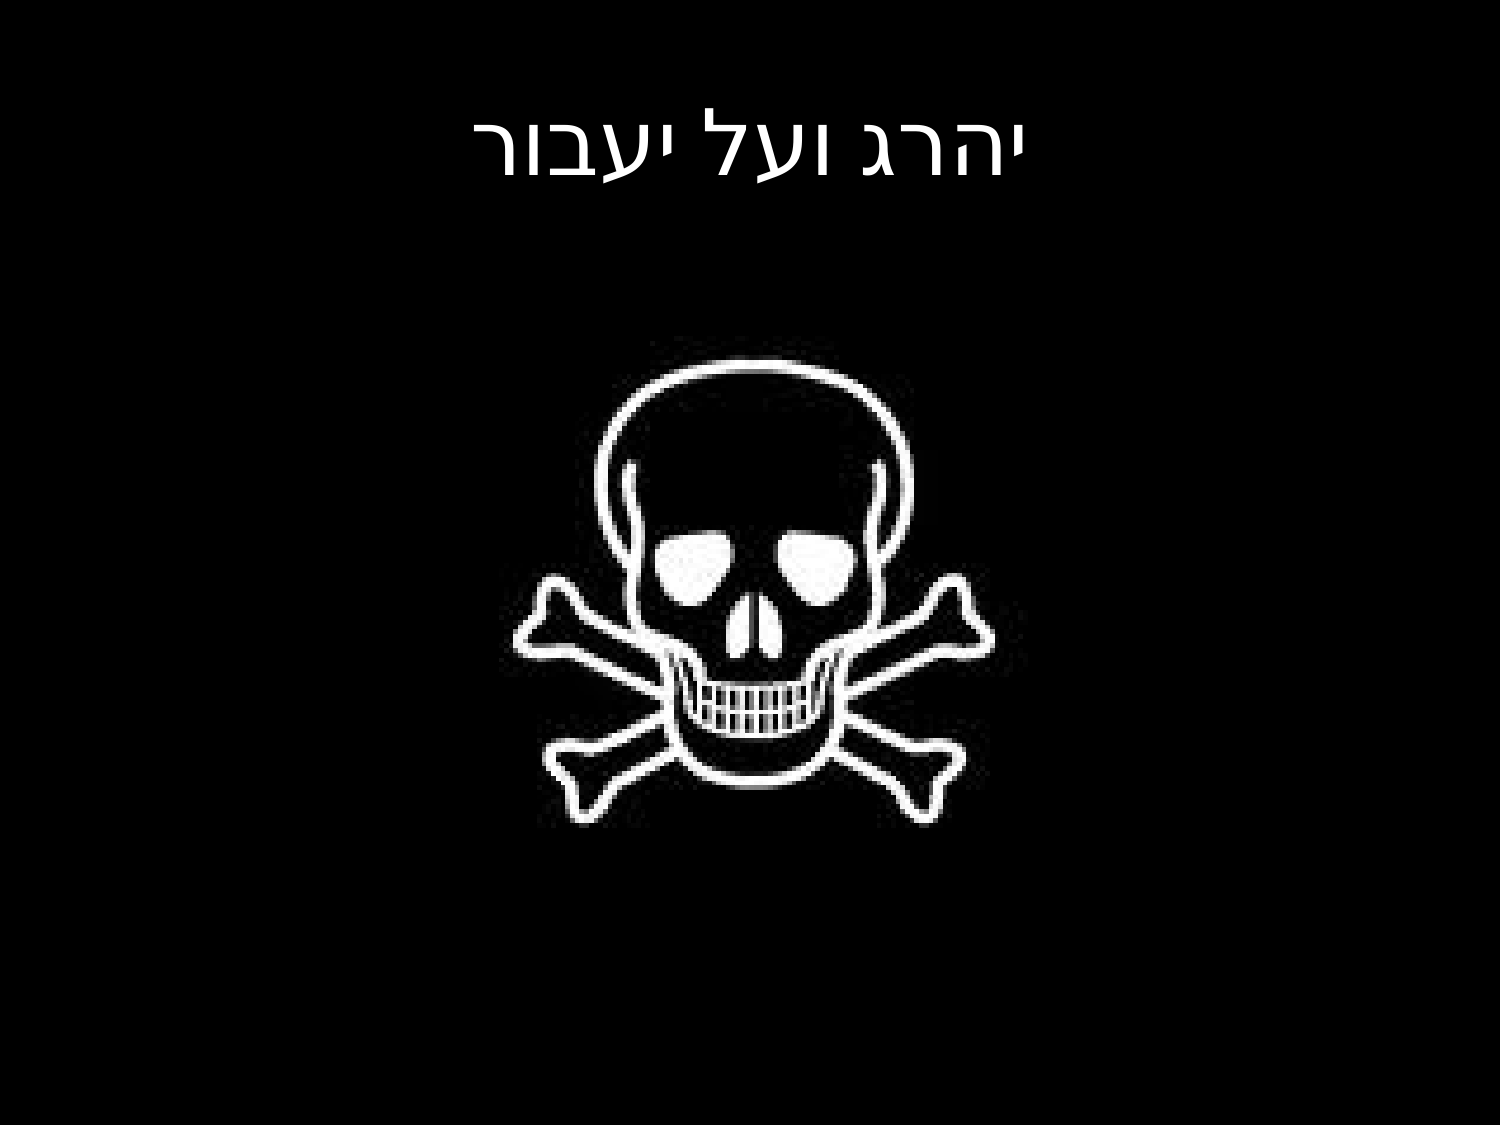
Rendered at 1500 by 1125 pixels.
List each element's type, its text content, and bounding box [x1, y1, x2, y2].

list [462, 299, 1048, 885]
title יהרג ועל יעבור [75, 45, 1425, 233]
